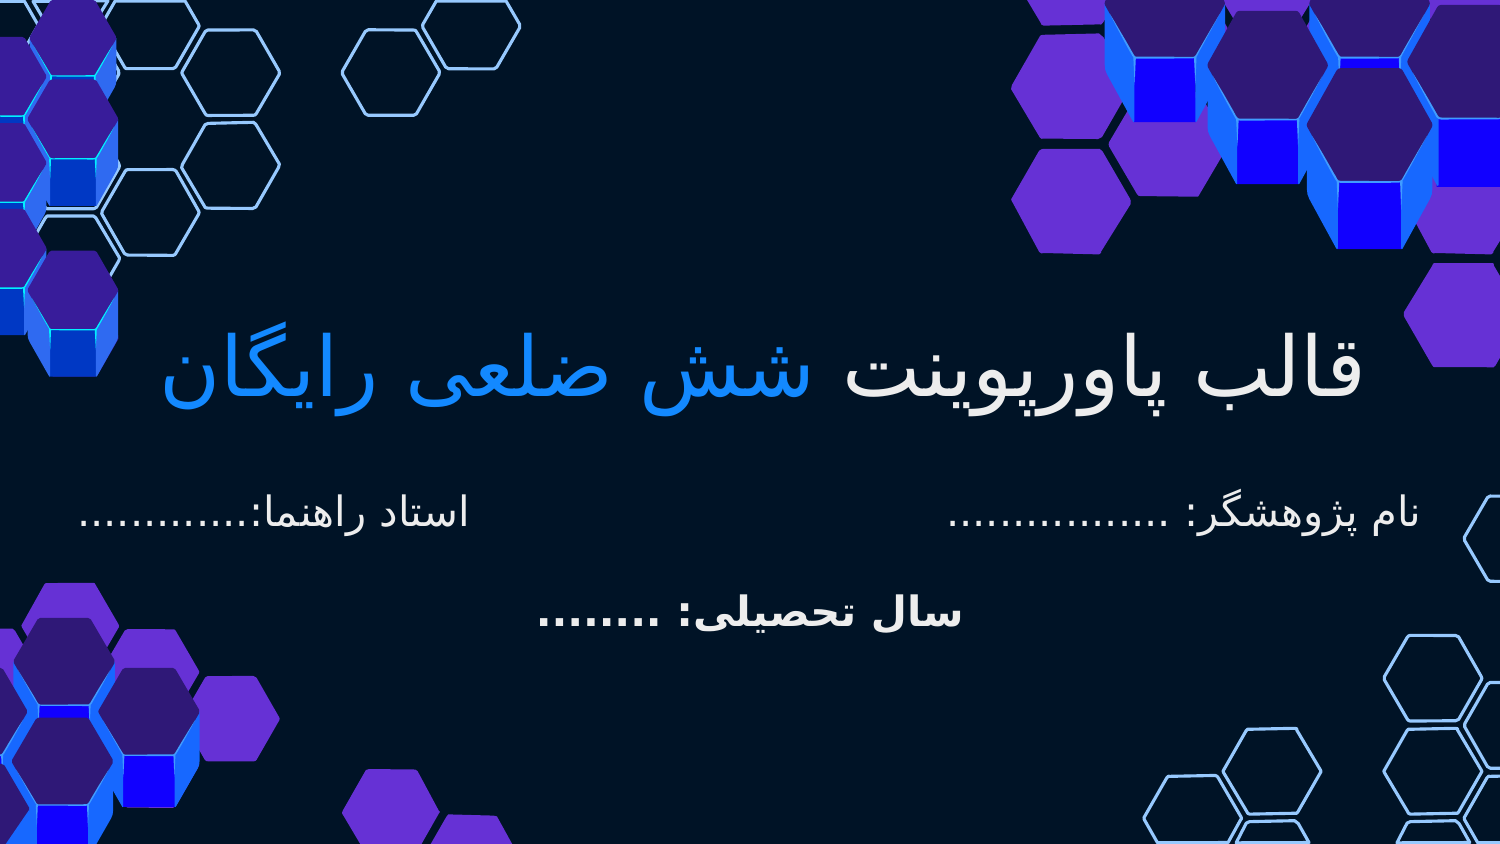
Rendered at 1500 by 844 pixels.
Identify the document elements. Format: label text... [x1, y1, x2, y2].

text_box قالب پاورپوینت شش ضلعی رایگان [0, 305, 1500, 421]
text_box نام پژوهشگر: ................. استاد راهنما:............. سال تحصیلی: ........ [0, 477, 1500, 642]
